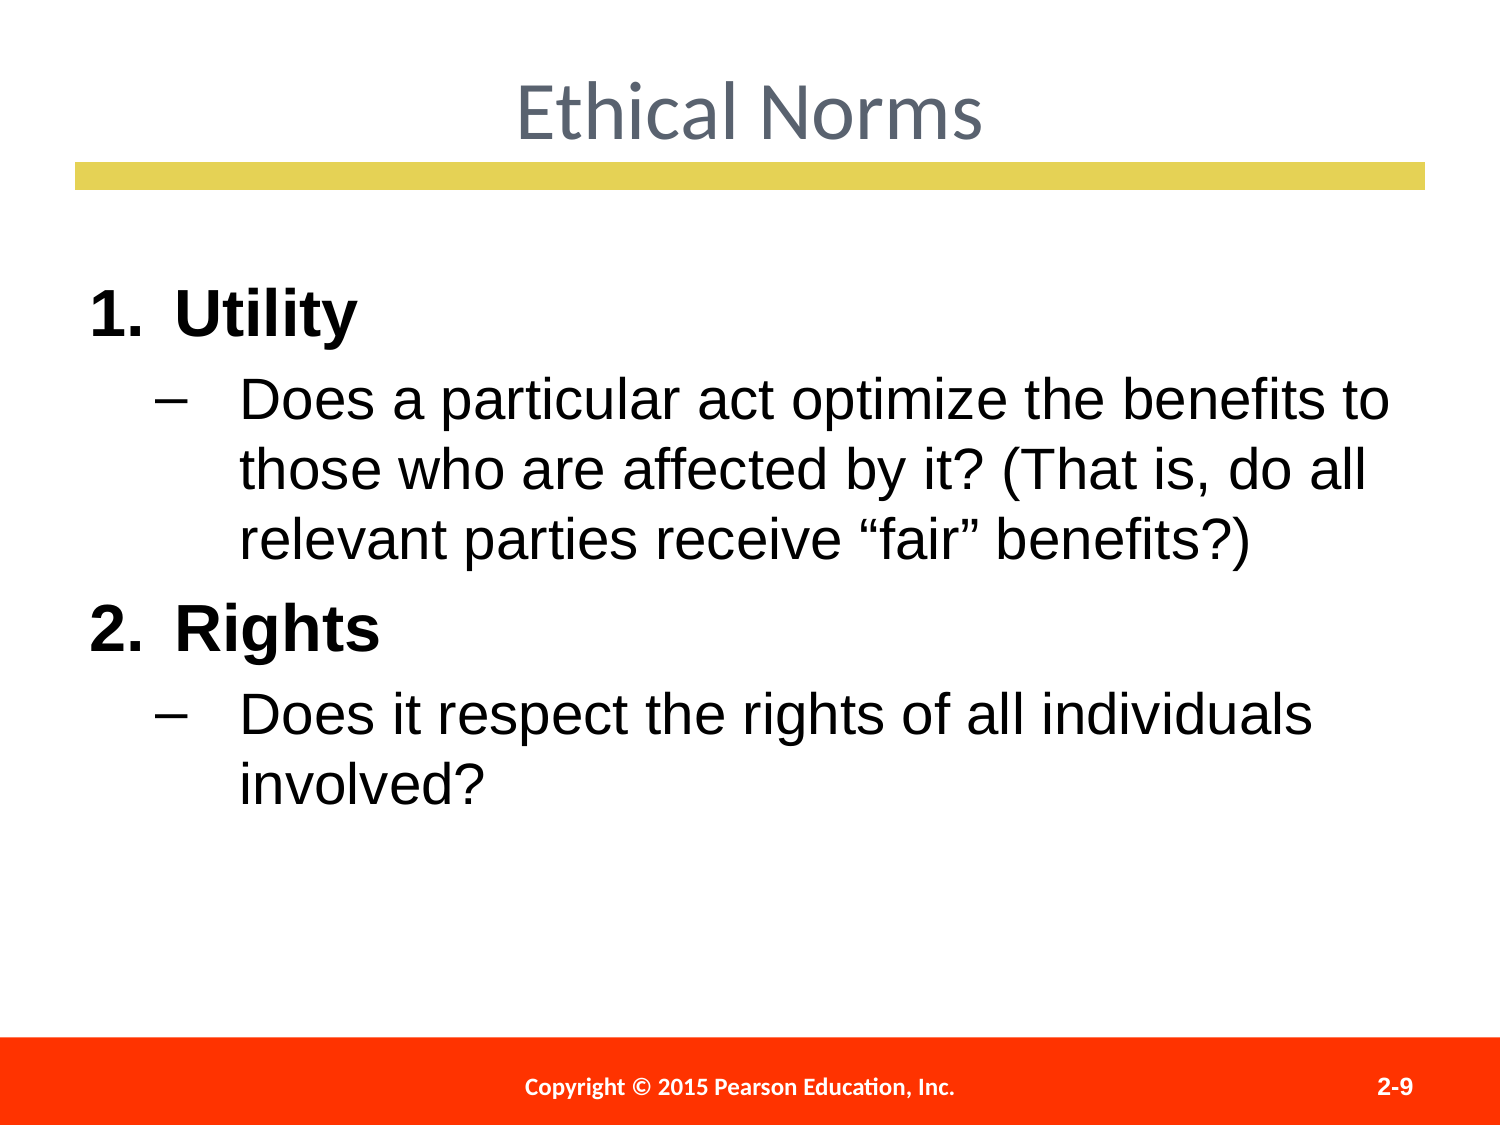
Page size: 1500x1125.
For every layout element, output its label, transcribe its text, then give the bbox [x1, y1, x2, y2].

title Ethical Norms [74, 12, 1426, 201]
text_box Utility Does a particular act optimize the benefits to those who are affected by it? (That is, do all relevant parties receive “fair” benefits?) Rights Does it respect the rights of all individuals involved? [74, 262, 1425, 1005]
